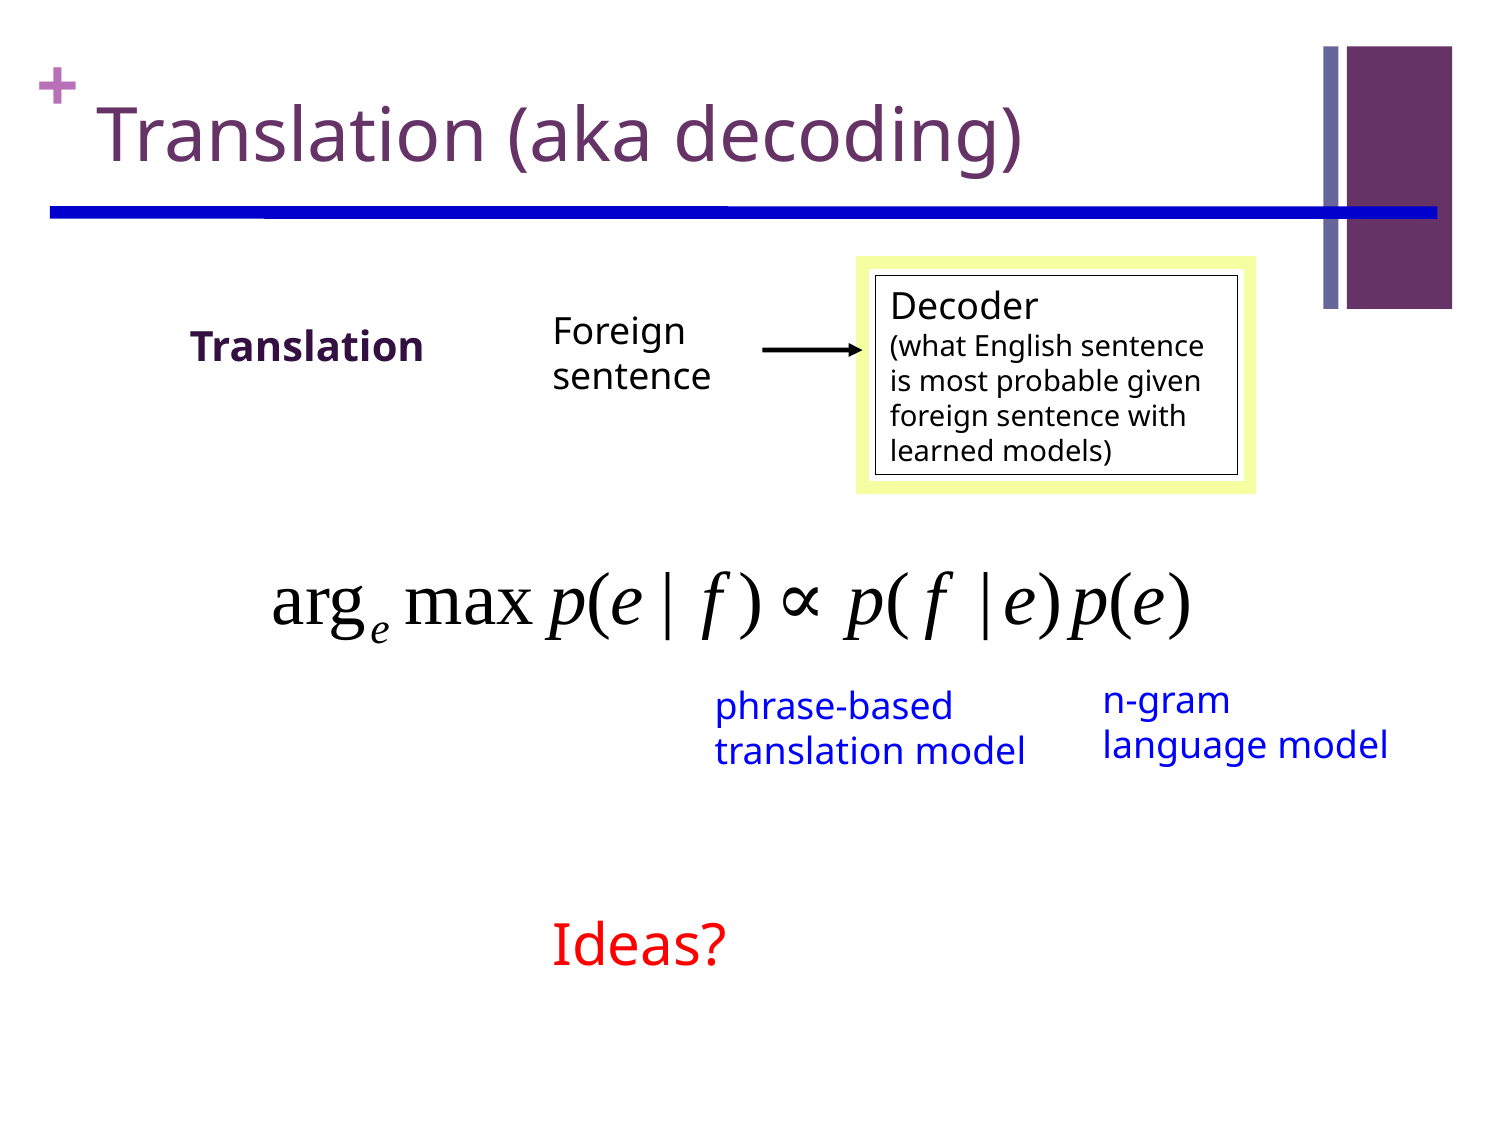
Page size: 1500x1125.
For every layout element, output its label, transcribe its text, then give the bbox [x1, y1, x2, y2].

text_box n-gram language model [1087, 668, 1475, 774]
text_box [862, 262, 1250, 488]
title Translation (aka decoding) [81, 213, 1322, 263]
title Translation (aka decoding) [81, 79, 1322, 212]
text_box Foreign sentence [537, 299, 788, 405]
text_box Decoder (what English sentence is most probable given foreign sentence with learned models) [874, 274, 1238, 475]
text_box phrase-based translation model [699, 674, 1088, 780]
text_box Ideas? [537, 900, 1275, 985]
text_box [762, 343, 863, 357]
text_box Translation [174, 312, 463, 378]
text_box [261, 561, 1201, 651]
